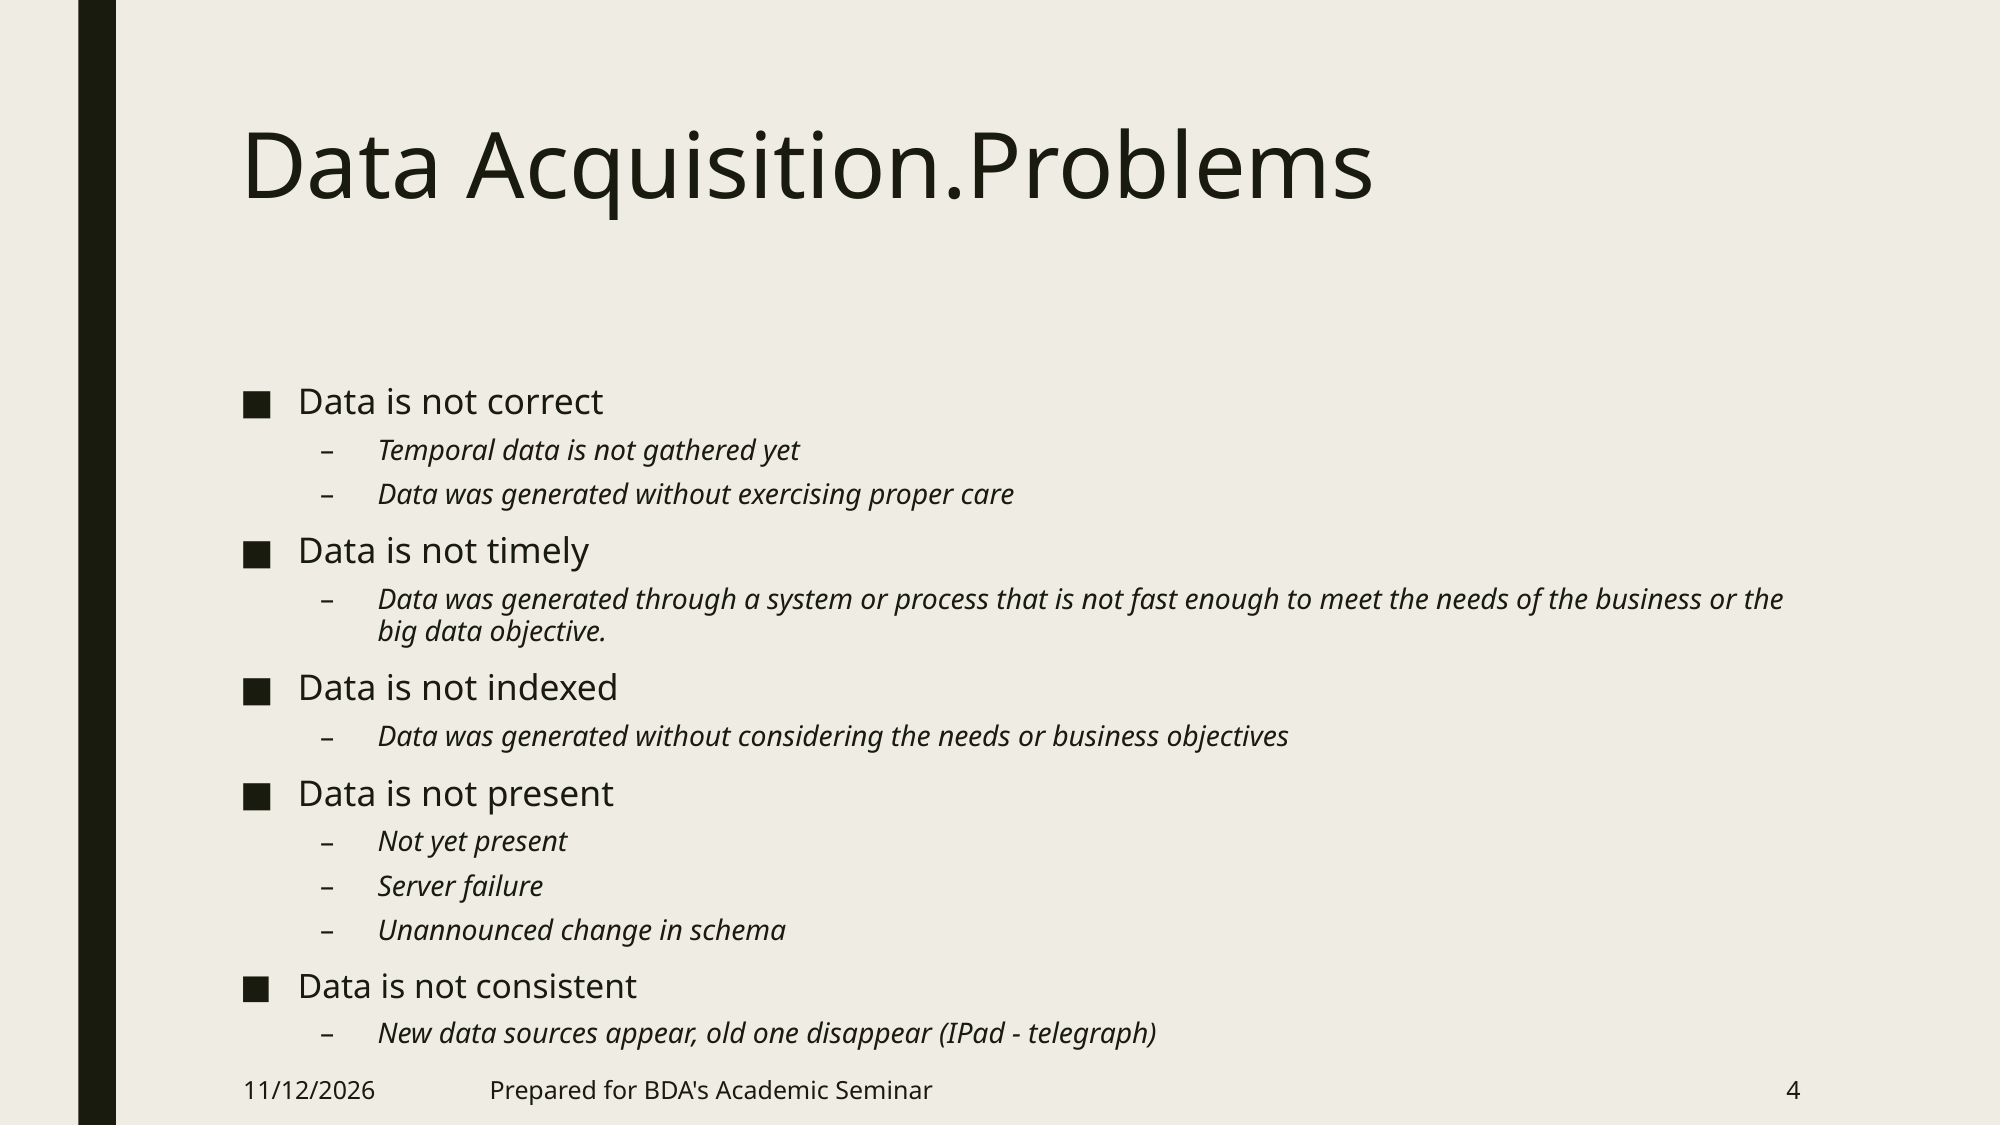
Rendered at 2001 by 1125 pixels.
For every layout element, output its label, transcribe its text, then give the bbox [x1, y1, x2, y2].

title Data Acquisition.Problems [225, 112, 1800, 357]
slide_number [228, 1058, 426, 1125]
slide_number 4 [1553, 1058, 1816, 1125]
footer Prepared for BDA's Academic Seminar [474, 1058, 1505, 1125]
list Data is not correct Temporal data is not gathered yet Data was generated without exercising proper care Data is not timely Data was generated through a system or process that is not fast enough to meet the needs of the business or the big data objective. Data is not indexed Data was generated without considering the needs or business objectives Data is not present Not yet present Server failure Unannounced change in schema Data is not consistent New data sources appear, old one disappear (IPad - telegraph) [225, 375, 1800, 1059]
